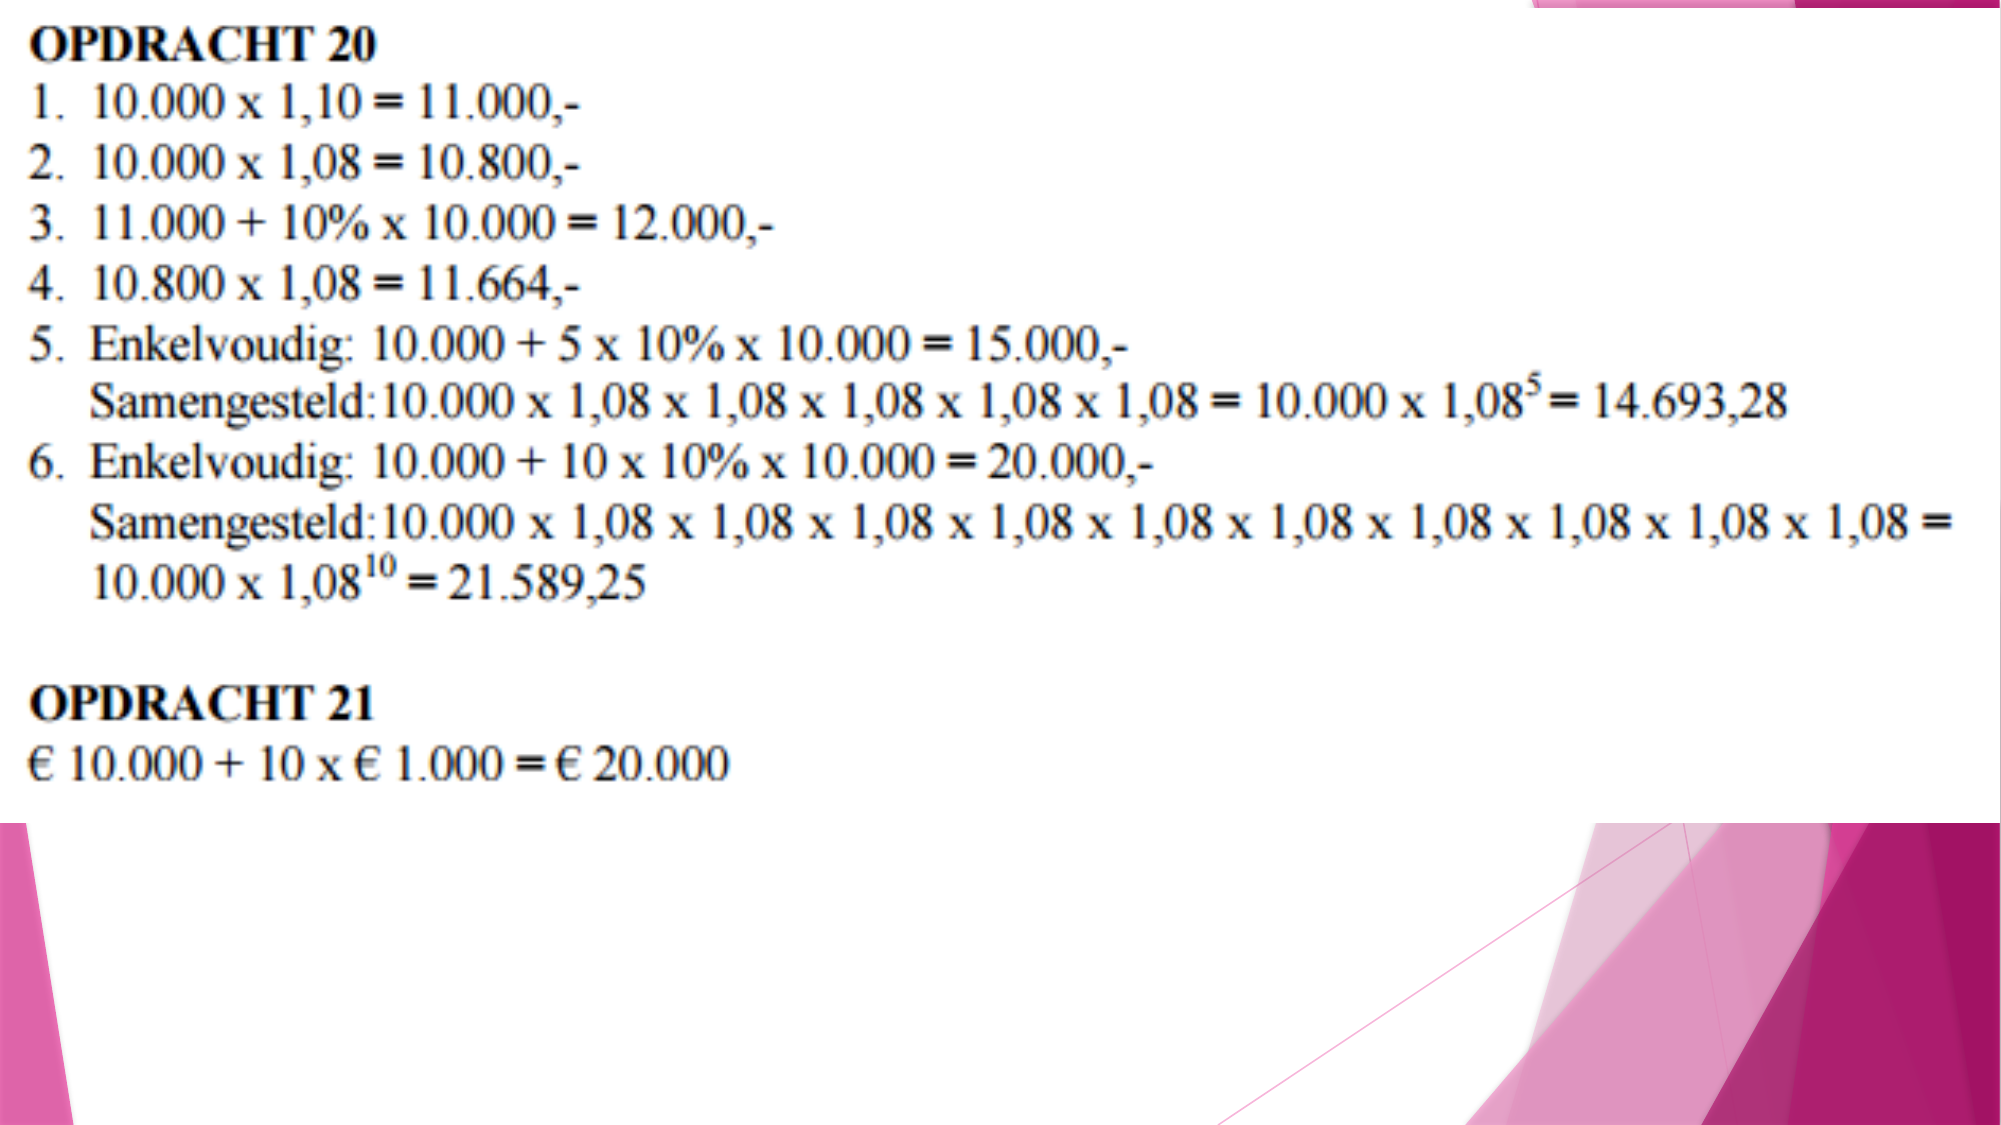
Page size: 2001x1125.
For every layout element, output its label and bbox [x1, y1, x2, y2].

picture [0, 7, 2000, 823]
